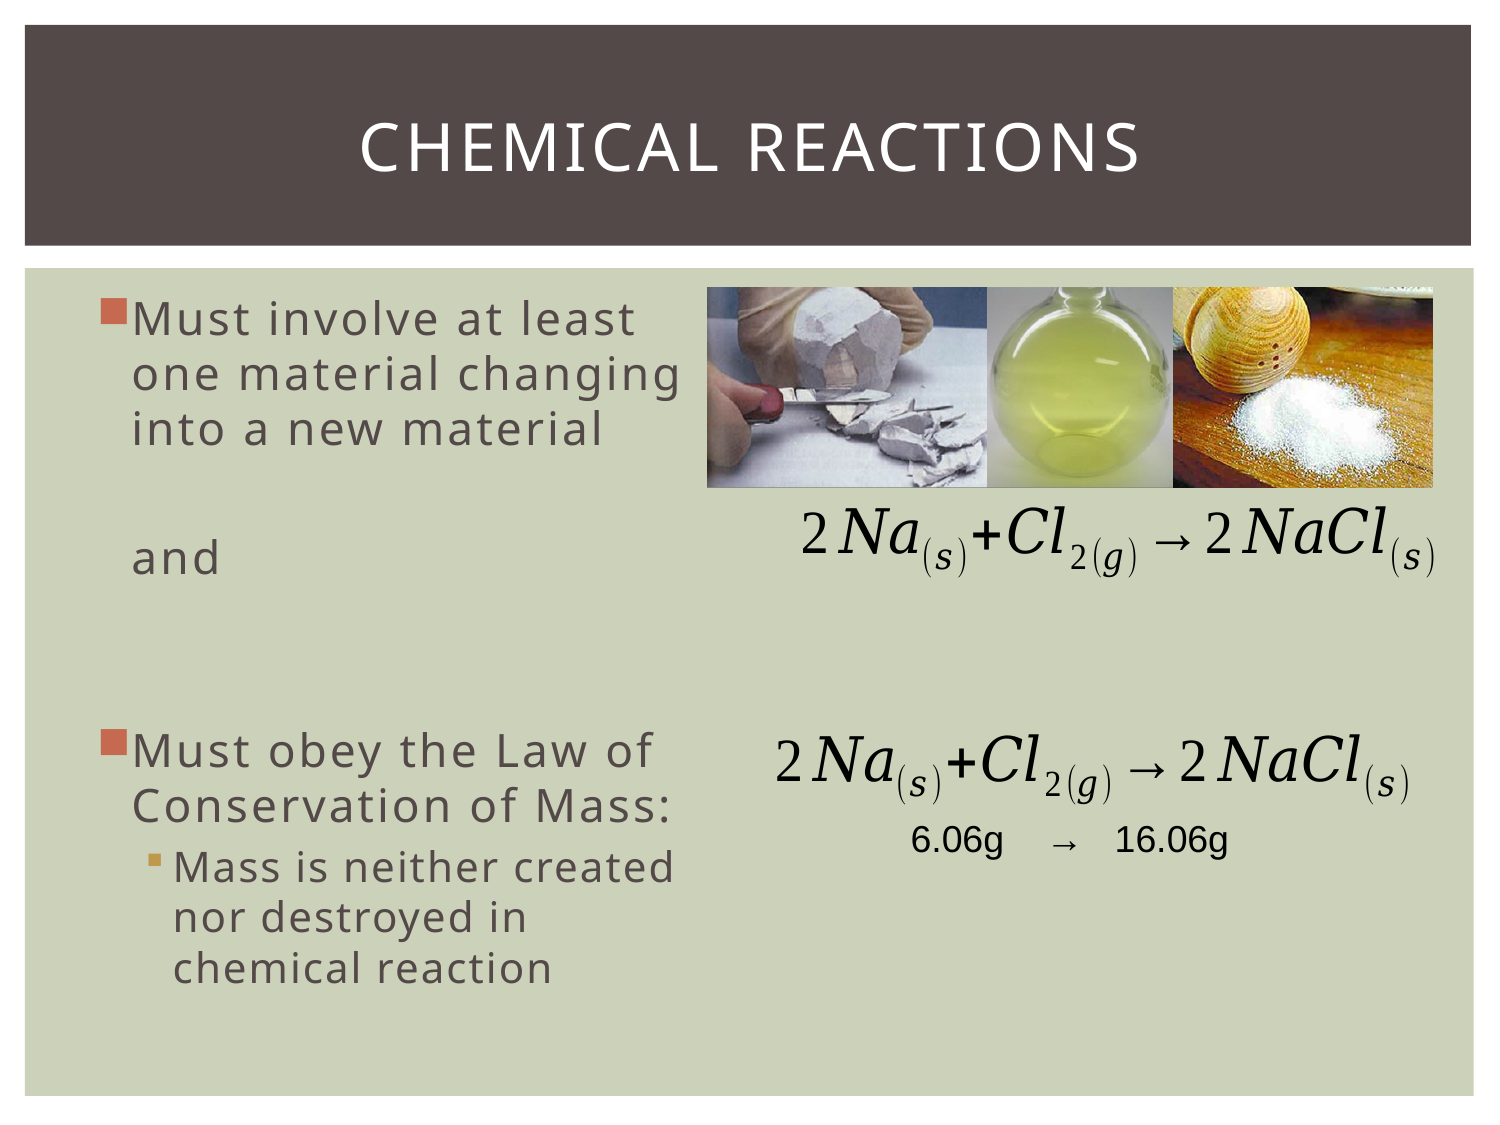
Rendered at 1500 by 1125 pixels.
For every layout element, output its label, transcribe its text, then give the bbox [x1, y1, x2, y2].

picture [707, 287, 1433, 488]
list Must involve at least one material changing into a new material and Must obey the Law of Conservation of Mass: Mass is neither created nor destroyed in chemical reaction [75, 281, 738, 1005]
title Chemical Reactions [62, 58, 1438, 232]
